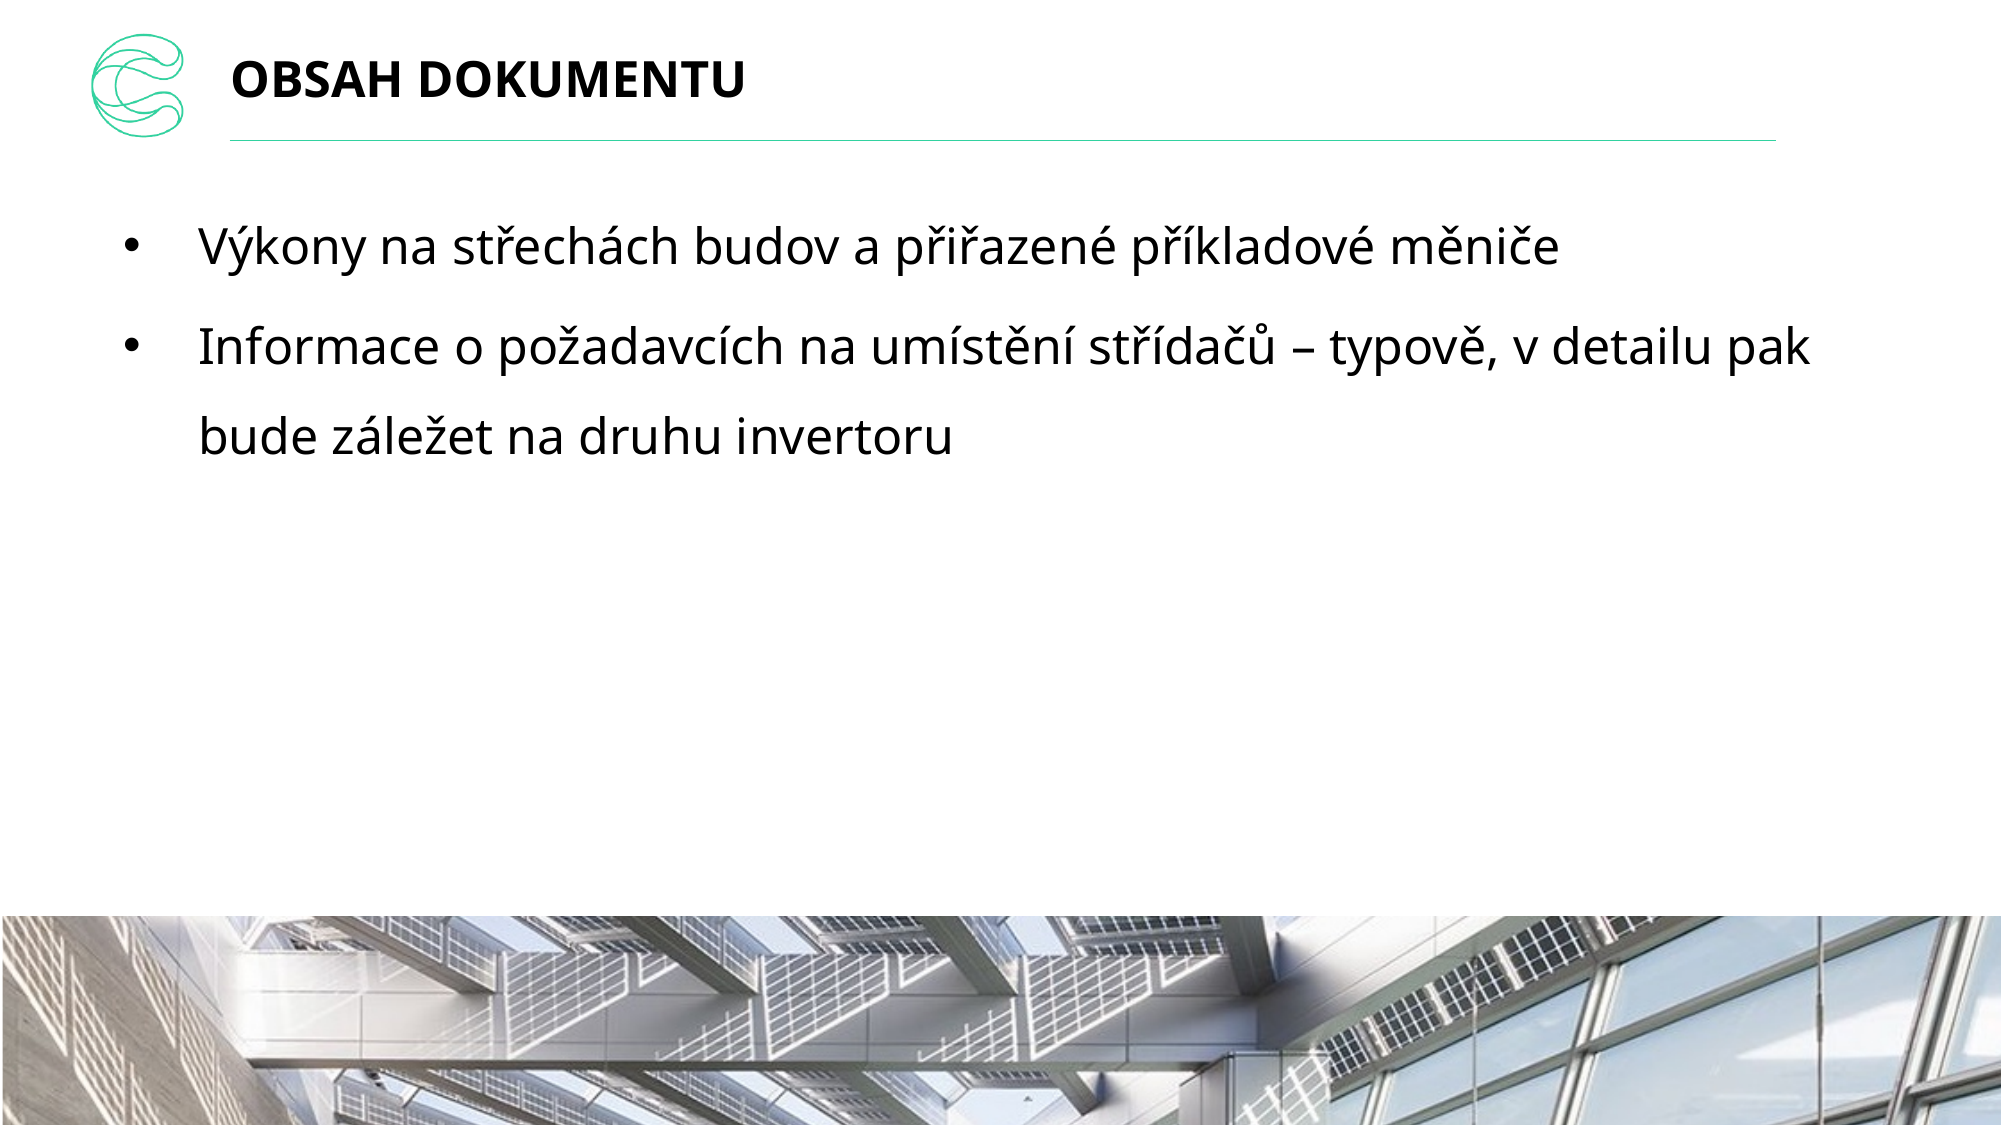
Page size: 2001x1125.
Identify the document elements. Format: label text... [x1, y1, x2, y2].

text_box OBSAH DOKUMENTU [215, 40, 1776, 116]
text_box Výkony na střechách budov a přiřazené příkladové měniče Informace o požadavcích na umístění střídačů – typově, v detailu pak bude záležet na druhu invertoru [108, 176, 1892, 832]
picture [2, 916, 2001, 1125]
picture [85, 25, 192, 141]
